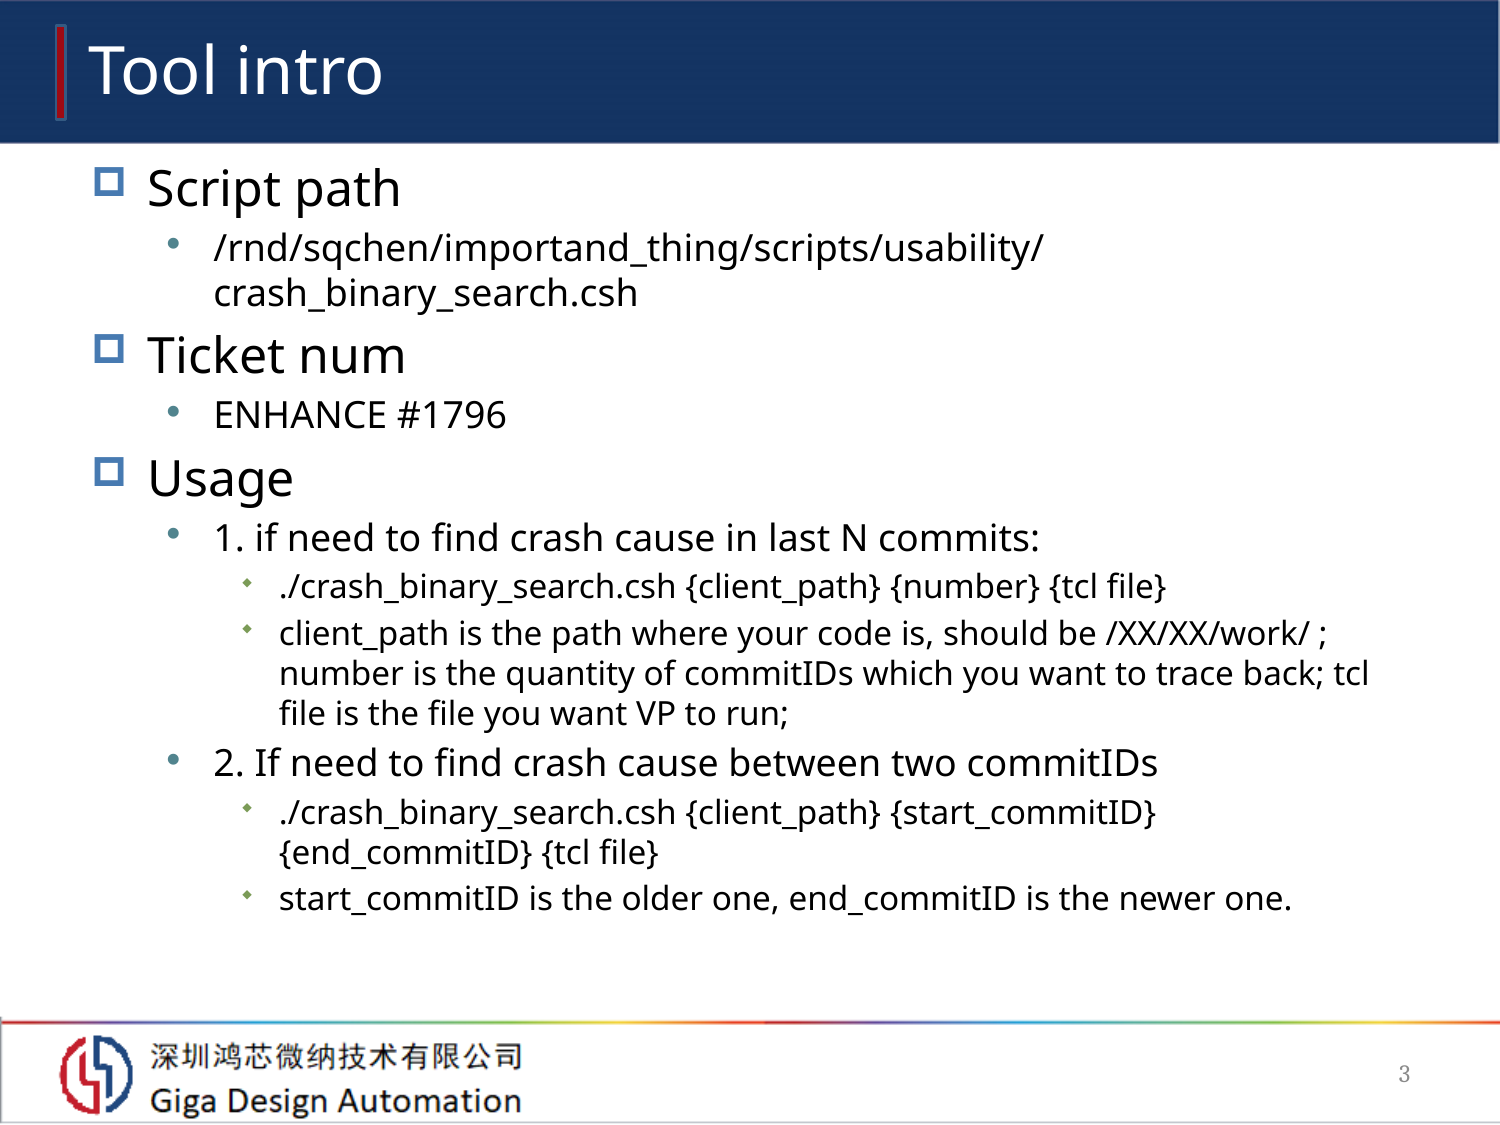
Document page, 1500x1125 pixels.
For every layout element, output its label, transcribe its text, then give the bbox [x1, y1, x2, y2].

picture [0, 0, 1500, 1125]
list Script path /rnd/sqchen/importand_thing/scripts/usability/crash_binary_search.csh Ticket num ENHANCE #1796 Usage 1. if need to find crash cause in last N commits: ./crash_binary_search.csh {client_path} {number} {tcl file} client_path is the path where your code is, should be /XX/XX/work/ ; number is the quantity of commitIDs which you want to trace back; tcl file is the file you want VP to run; 2. If need to find crash cause between two commitIDs ./crash_binary_search.csh {client_path} {start_commitID} {end_commitID} {tcl file} start_commitID is the older one, end_commitID is the newer one. [76, 149, 1424, 1012]
slide_number 3 [1074, 1042, 1425, 1103]
title Tool intro [73, 20, 1424, 138]
